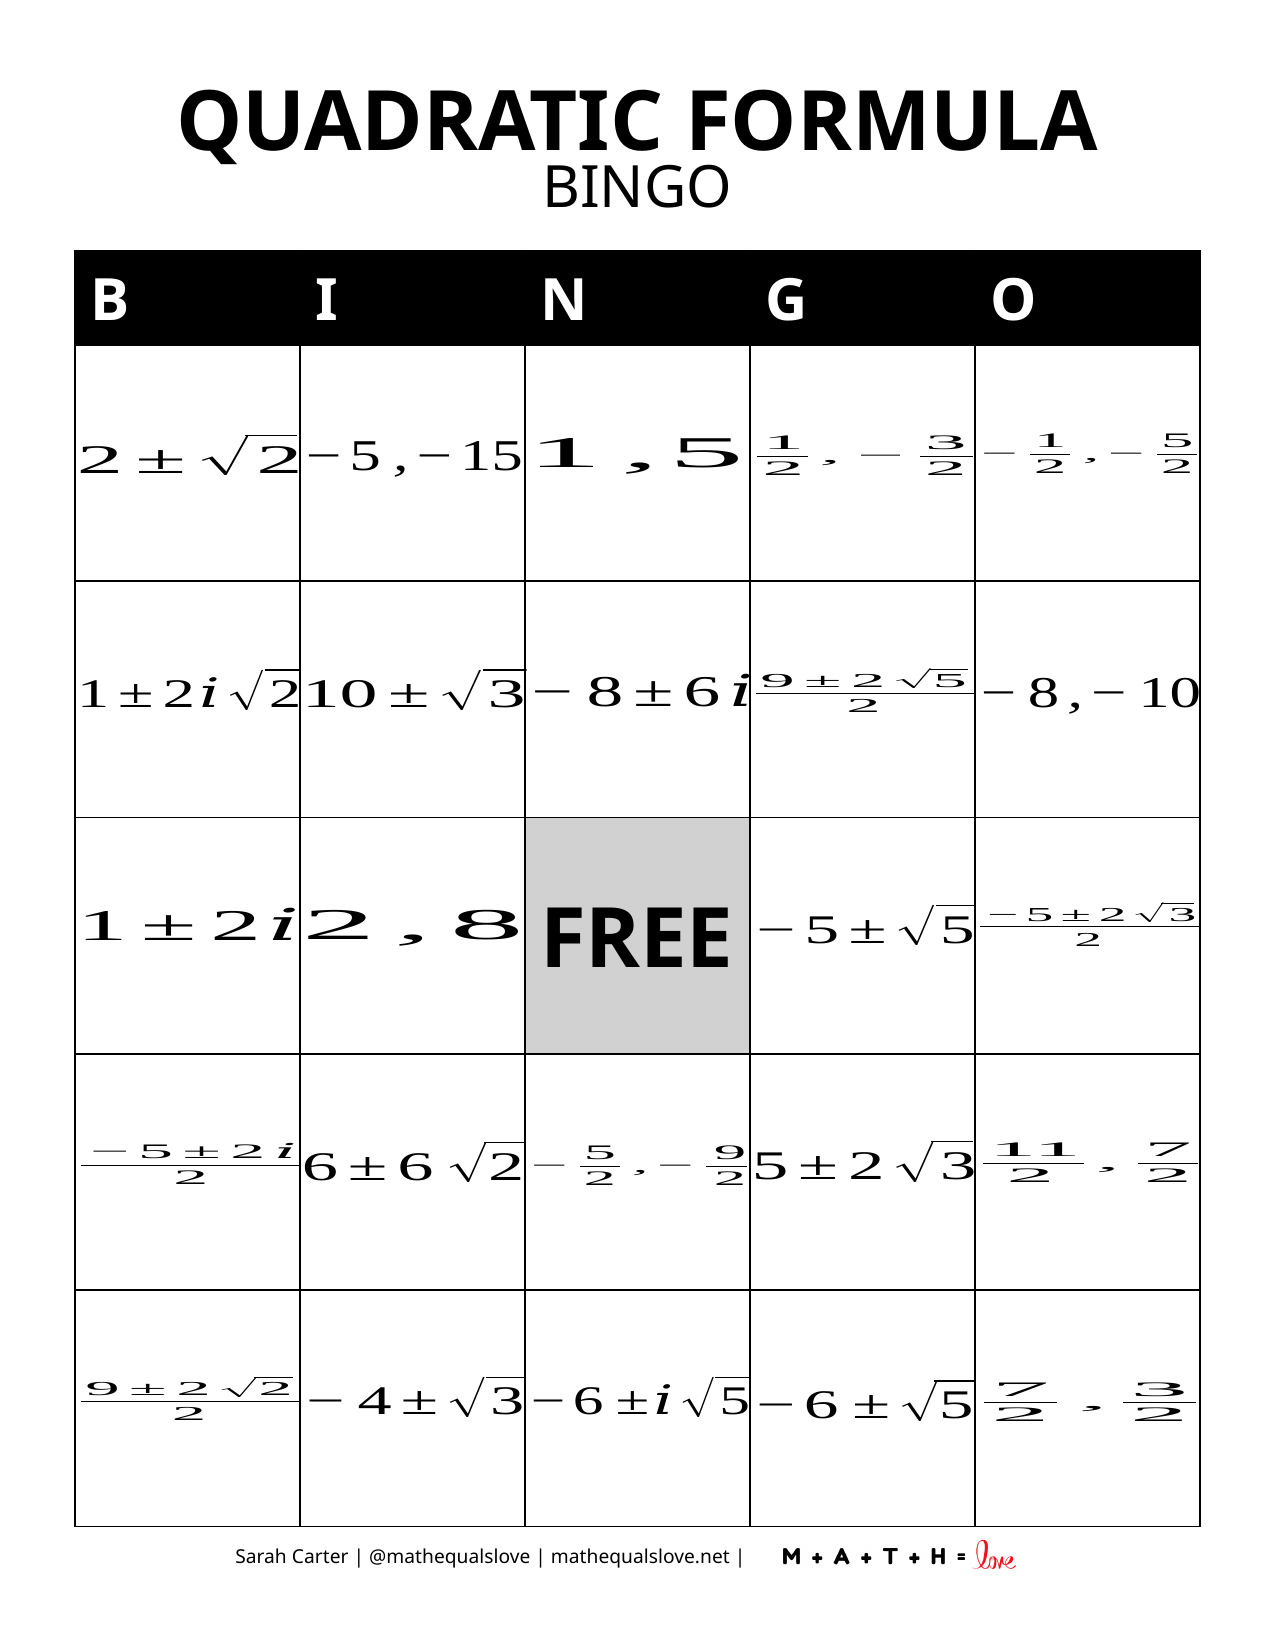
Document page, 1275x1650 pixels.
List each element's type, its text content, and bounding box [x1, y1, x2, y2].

table_cell [976, 1055, 1199, 1289]
table_header I [301, 251, 524, 344]
table_cell [526, 582, 749, 817]
table_header N [526, 251, 749, 344]
table_cell [301, 1055, 524, 1289]
table_cell [76, 1055, 299, 1289]
table_cell [301, 1291, 524, 1526]
table_cell [76, 346, 299, 580]
table_cell [526, 1291, 749, 1526]
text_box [220, 1535, 1055, 1576]
table_cell [751, 1291, 974, 1526]
table_header O [976, 251, 1199, 344]
table_cell [301, 582, 524, 817]
table_cell [76, 818, 299, 1053]
text_box BINGO [74, 175, 1200, 226]
table_cell [76, 1291, 299, 1526]
table_cell [526, 1055, 749, 1289]
table_cell [751, 1055, 974, 1289]
table_cell [301, 346, 524, 580]
table_cell [976, 346, 1199, 580]
table_header B [76, 251, 299, 344]
table_cell [976, 818, 1199, 1053]
table_cell [526, 346, 749, 580]
table_cell [301, 818, 524, 1053]
table_cell [976, 582, 1199, 817]
table_cell [751, 346, 974, 580]
table_cell [76, 582, 299, 817]
table_cell [751, 582, 974, 817]
table_header G [751, 251, 974, 344]
text_box QUADRATIC FORMULA [74, 59, 1200, 175]
table_cell FREE [526, 818, 749, 1053]
table_cell [976, 1291, 1199, 1526]
table_cell [751, 818, 974, 1053]
